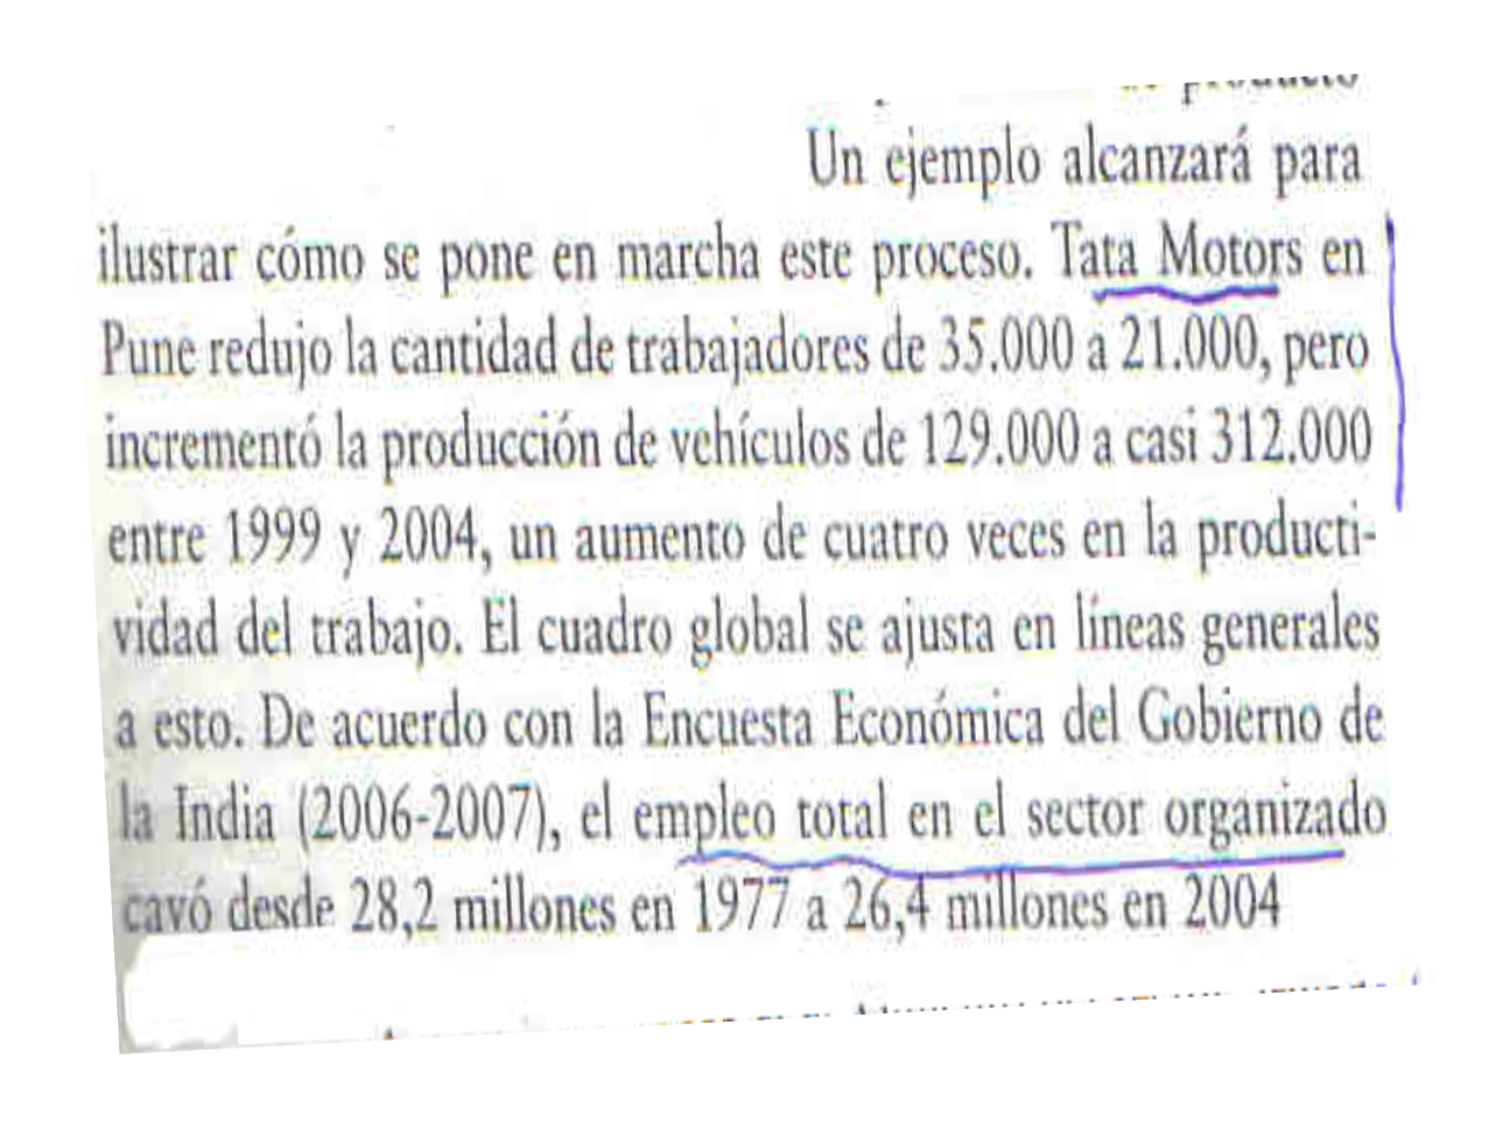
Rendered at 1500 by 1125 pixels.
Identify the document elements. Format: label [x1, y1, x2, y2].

picture [72, 73, 1451, 1053]
